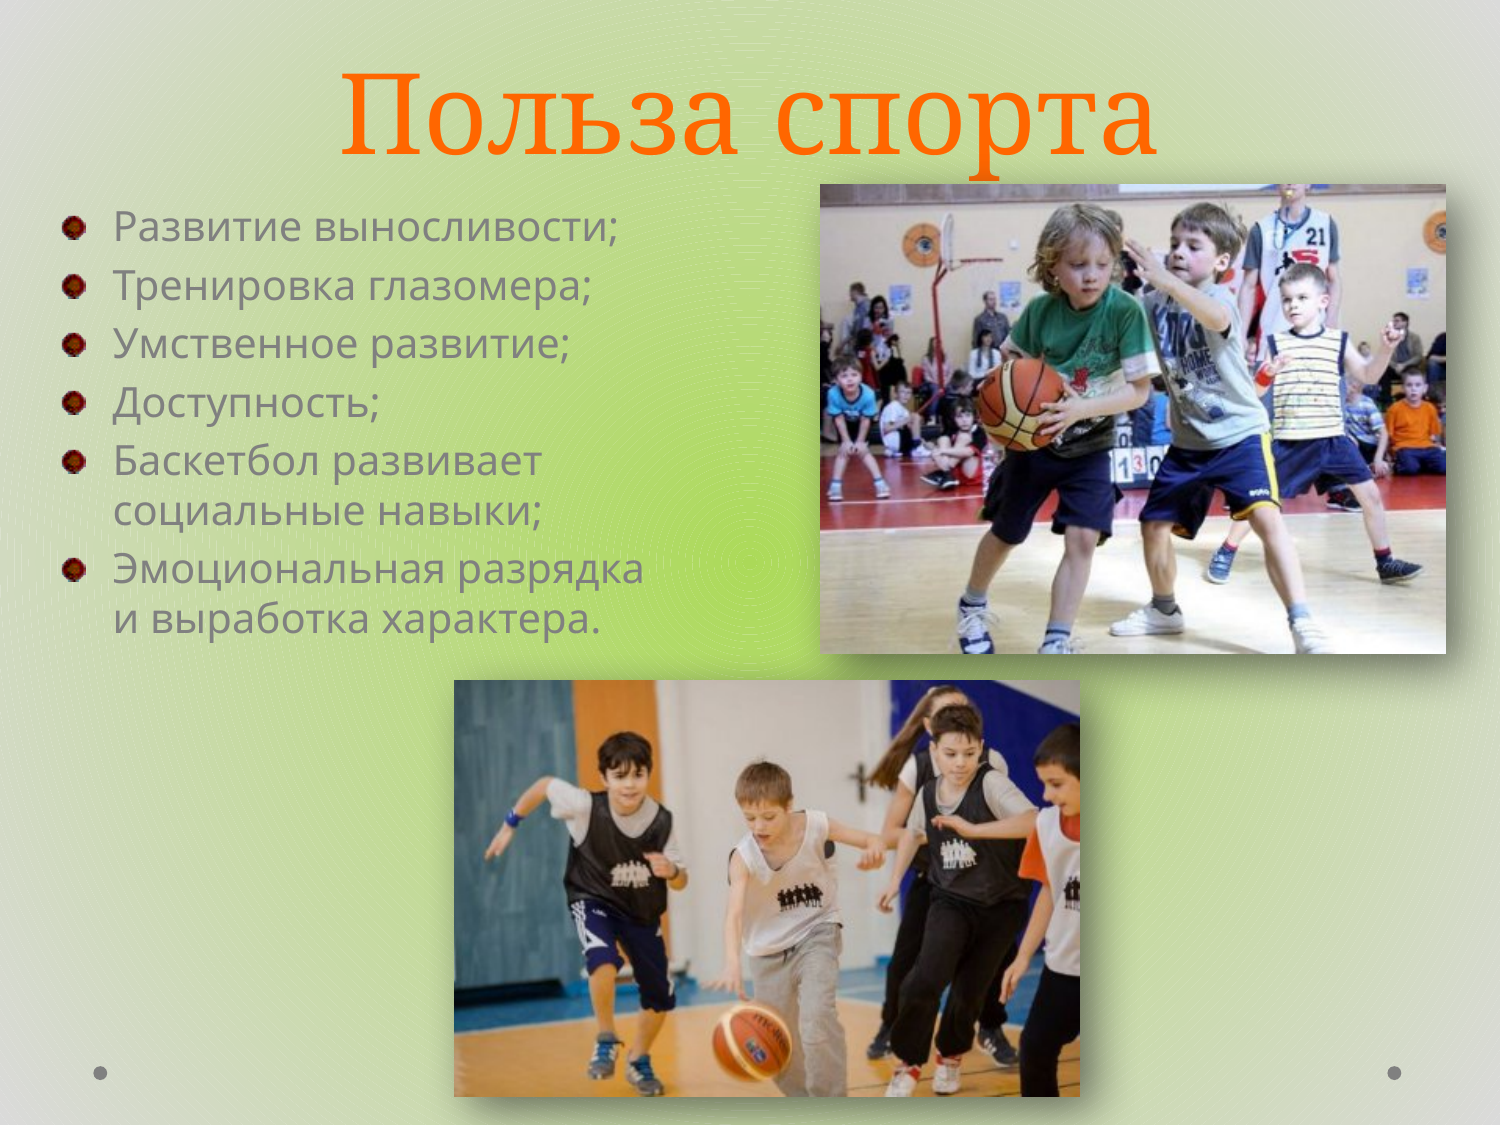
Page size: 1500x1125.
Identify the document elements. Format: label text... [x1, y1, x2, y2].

picture [56, 327, 86, 357]
picture [454, 680, 1080, 1097]
picture [56, 444, 86, 474]
picture [56, 385, 86, 415]
picture [820, 184, 1447, 654]
title Польза спорта [75, 0, 1425, 185]
picture [56, 210, 86, 240]
picture [56, 552, 86, 582]
picture [56, 268, 86, 299]
list Развитие выносливости; Тренировка глазомера; Умственное развитие; Доступность; Баскетбол развивает социальные навыки; Эмоциональная разрядка и выработка характера. [41, 192, 680, 1103]
